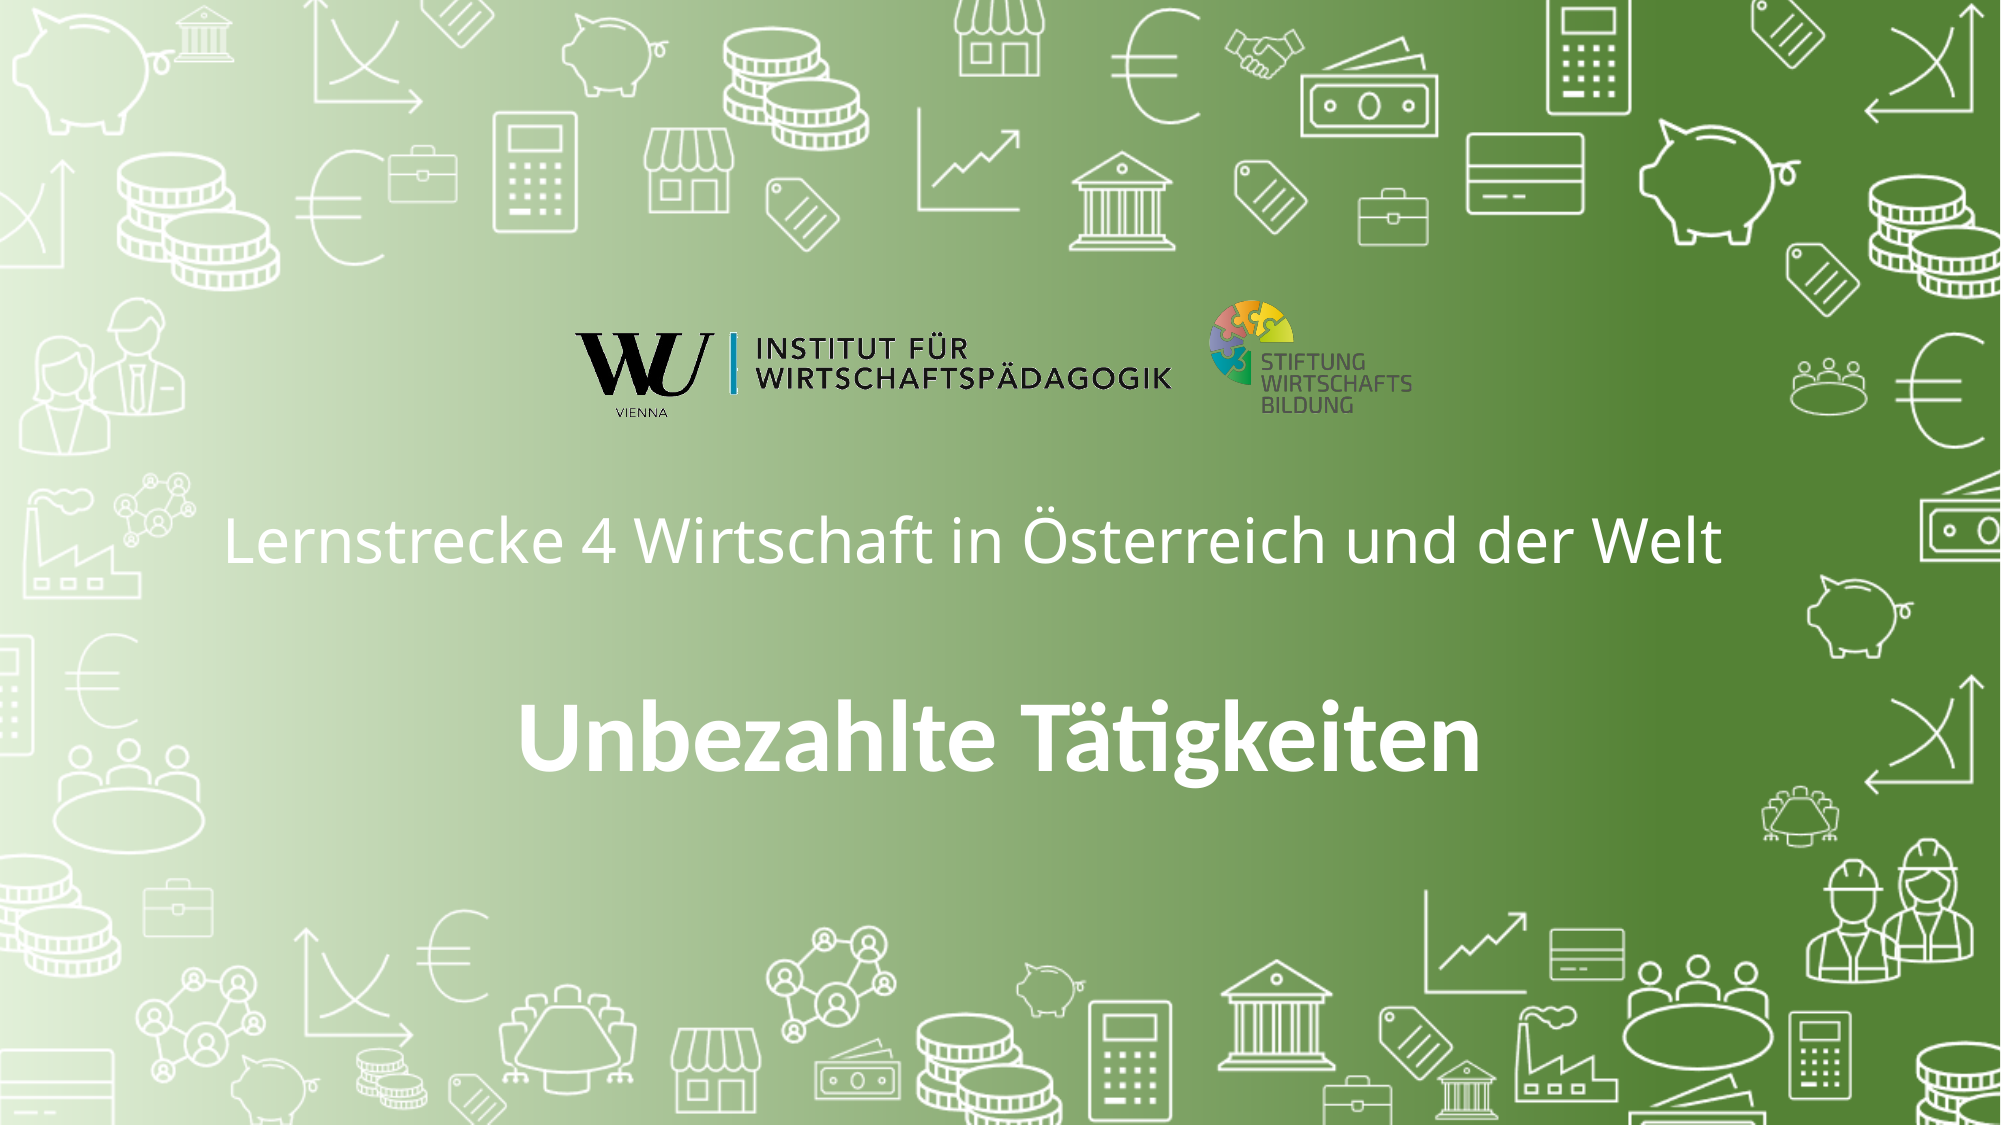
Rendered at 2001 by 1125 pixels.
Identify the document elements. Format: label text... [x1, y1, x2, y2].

subtitle Unbezahlte Tätigkeiten [249, 675, 1750, 865]
title Lernstrecke 4 Wirtschaft in Österreich und der Welt [197, 496, 1750, 585]
picture [0, 0, 2001, 1125]
